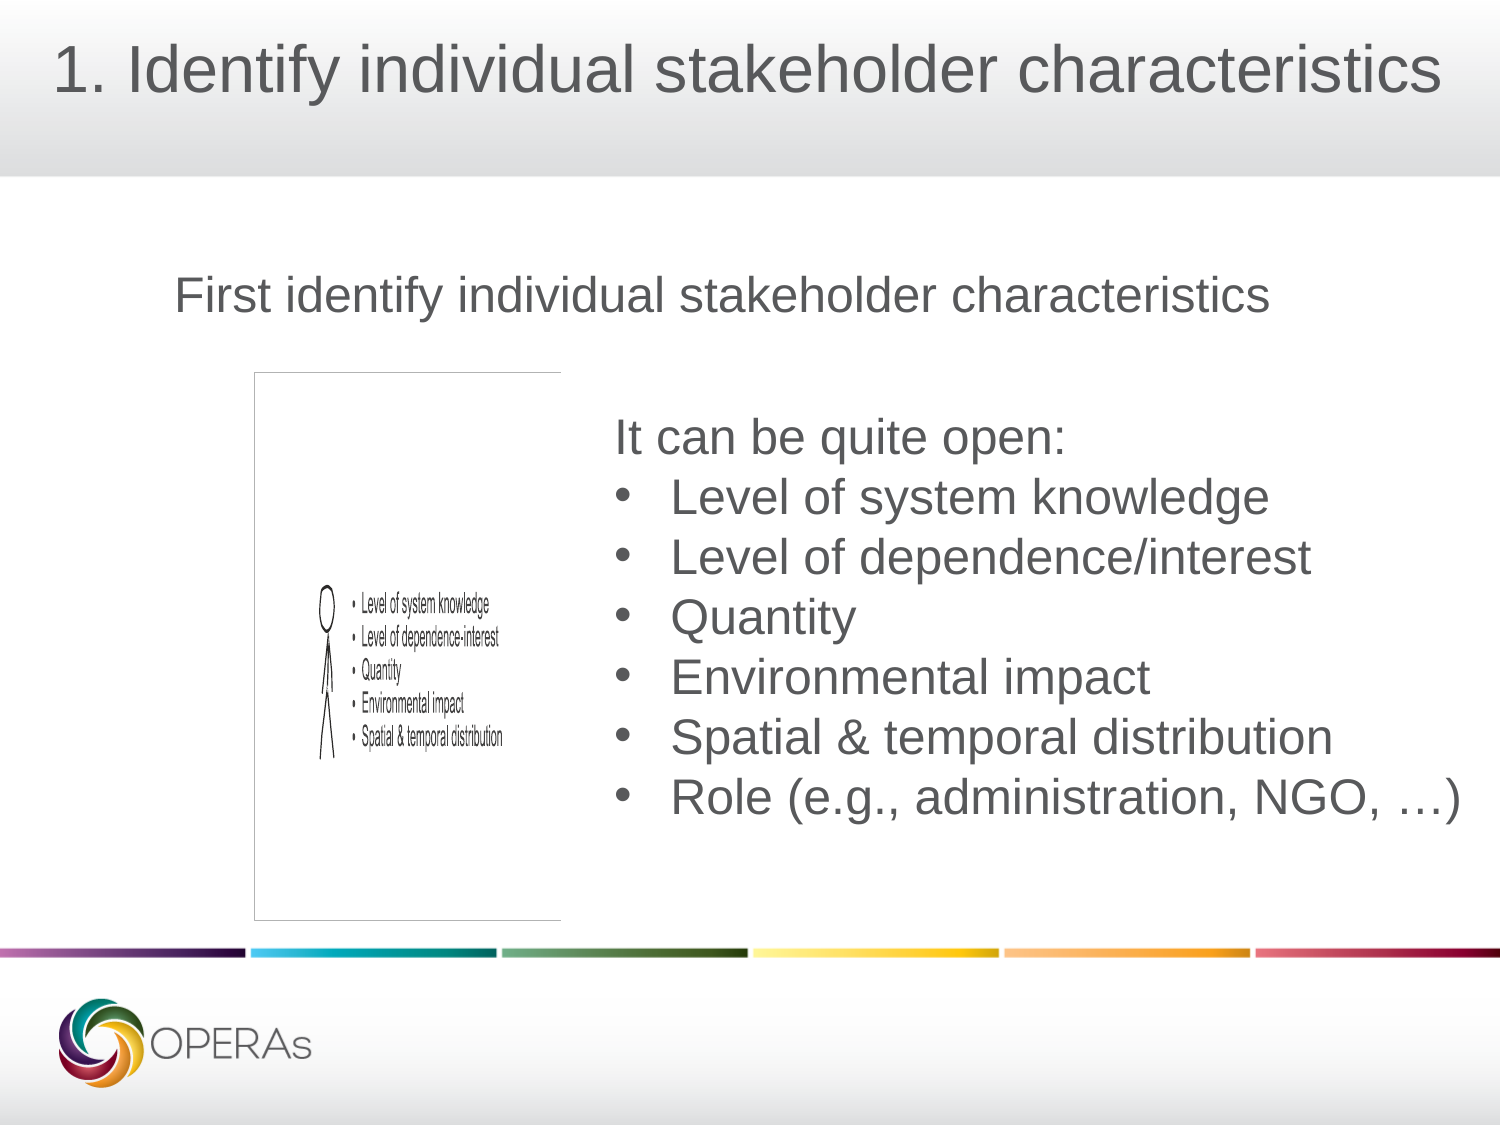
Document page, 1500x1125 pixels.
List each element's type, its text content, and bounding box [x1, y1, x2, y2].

picture [0, 0, 1500, 1125]
title 1. Identify individual stakeholder characteristics [29, 30, 1464, 177]
text_box First identify individual stakeholder characteristics [159, 255, 1376, 330]
text_box It can be quite open: Level of system knowledge Level of dependence/interest Quantity Environmental impact Spatial & temporal distribution Role (e.g., administration, NGO, …) [599, 397, 1478, 832]
